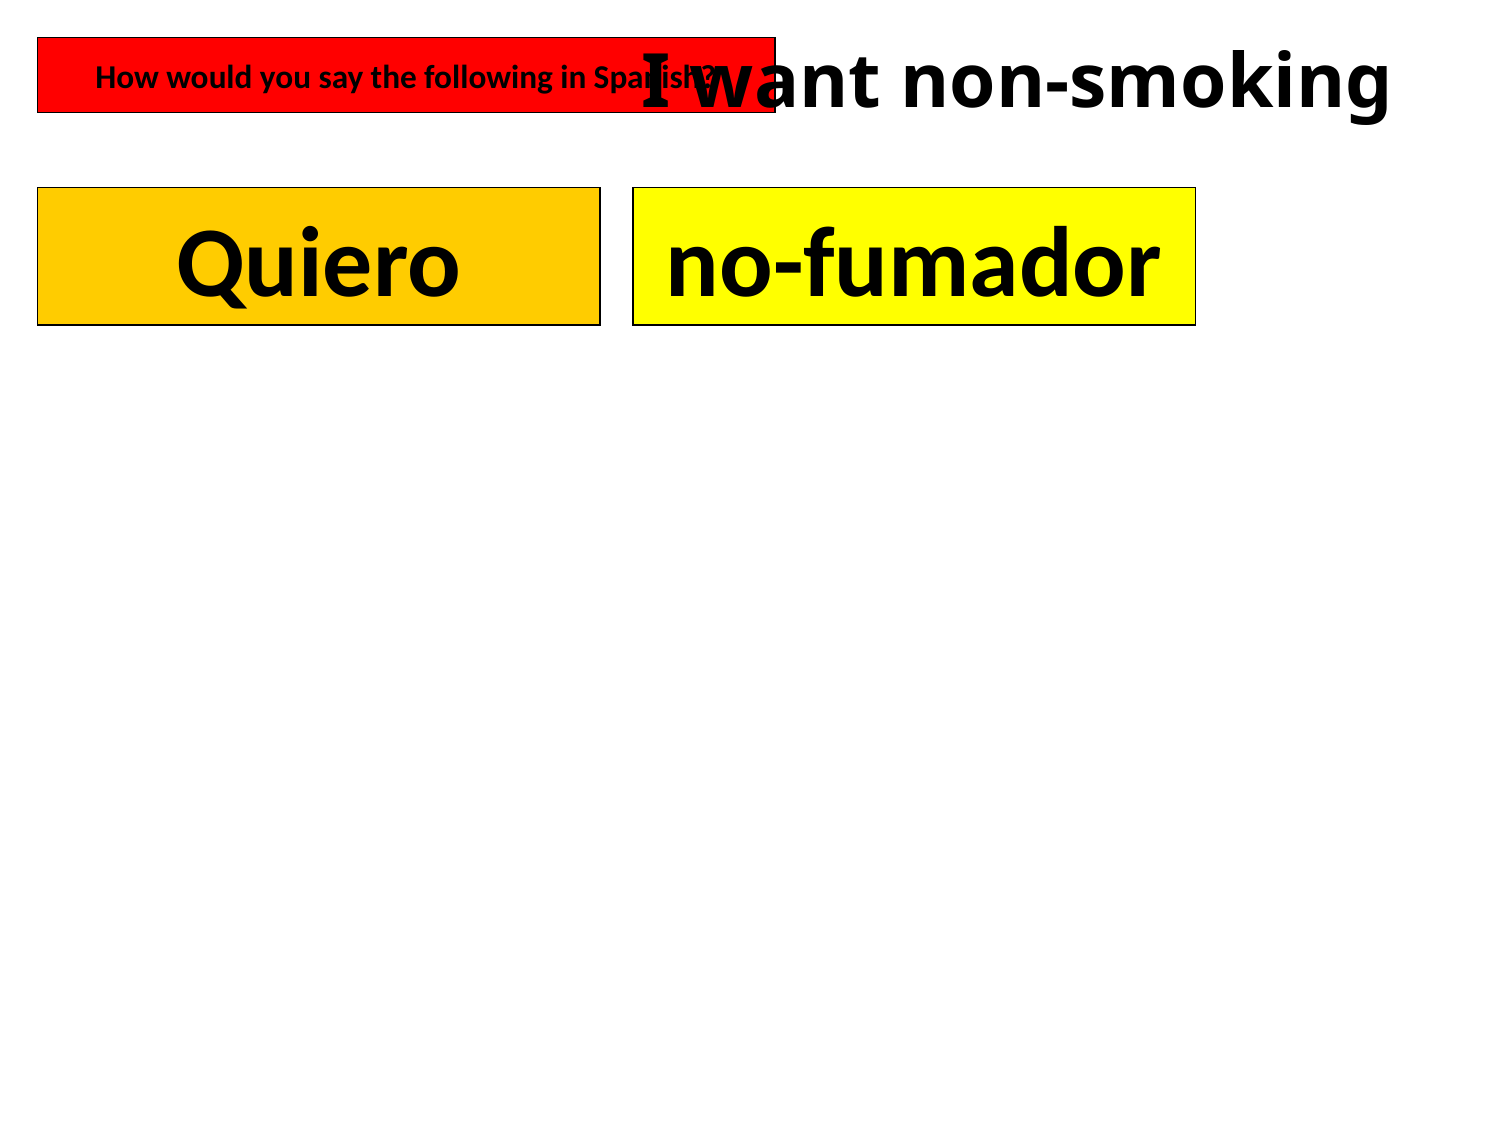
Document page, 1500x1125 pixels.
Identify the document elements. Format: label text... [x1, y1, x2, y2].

text_box I want non-smoking [626, 24, 1409, 130]
text_box no-fumador [632, 187, 1196, 325]
text_box Quiero [37, 187, 600, 325]
text_box How would you say the following in Spanish? [37, 37, 626, 113]
